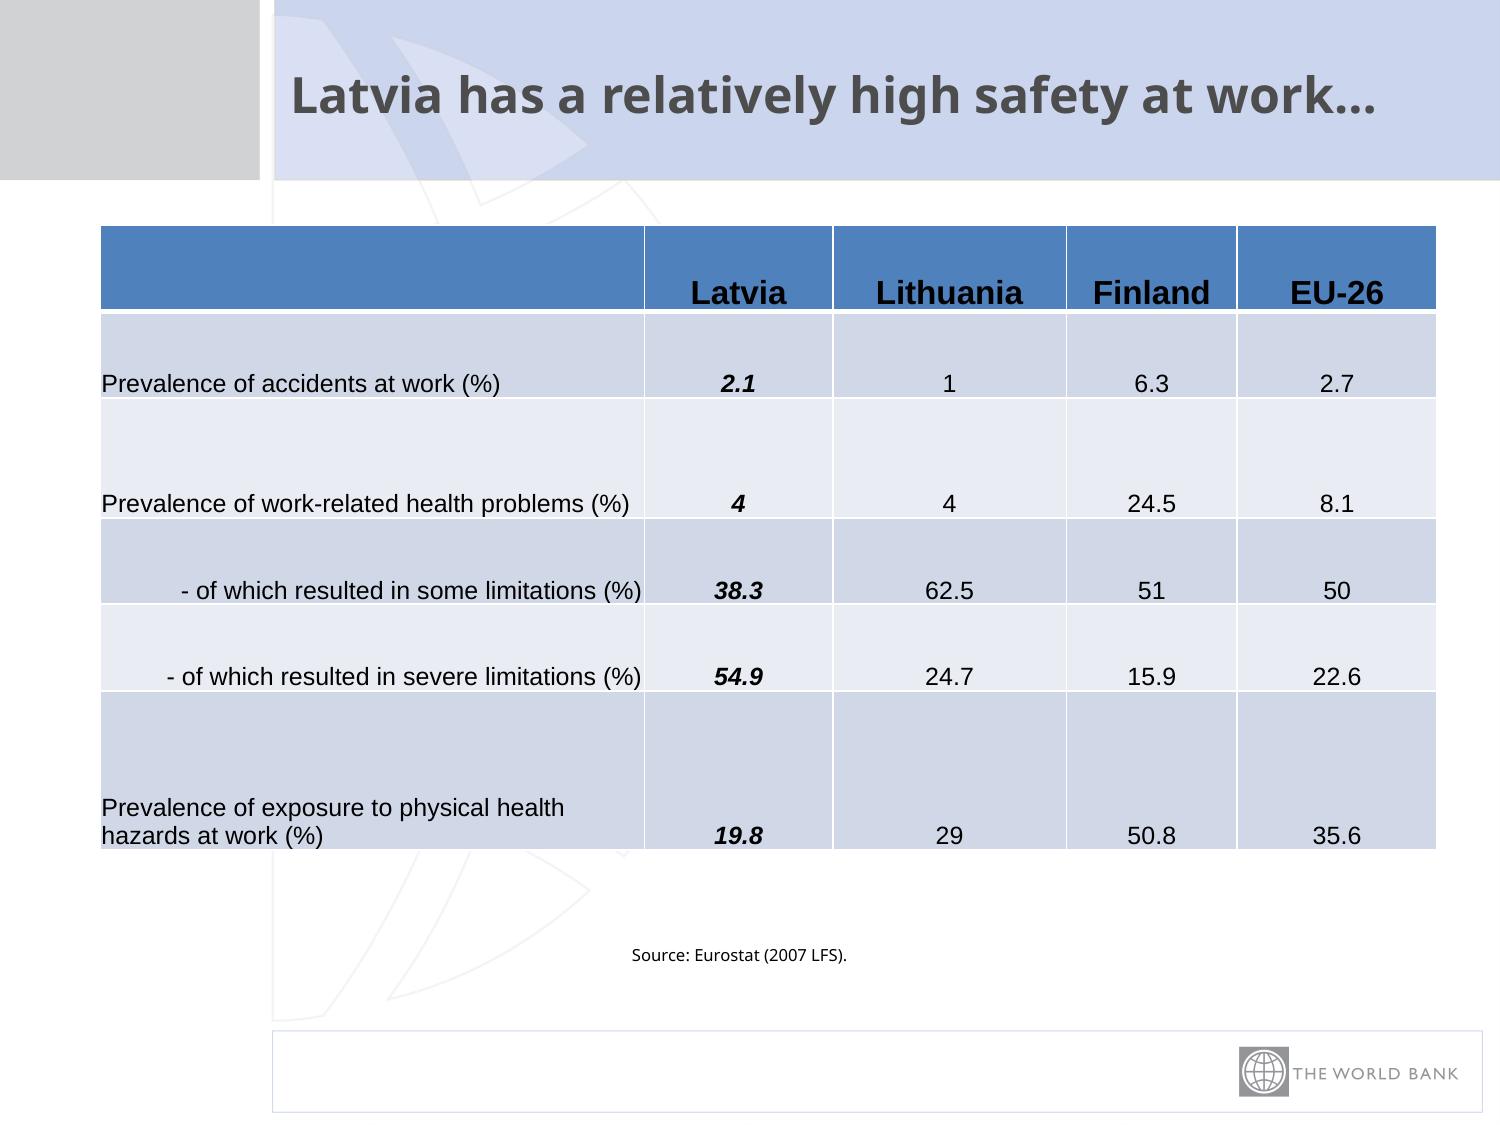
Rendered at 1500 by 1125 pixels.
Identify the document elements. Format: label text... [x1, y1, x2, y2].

table_cell - of which resulted in severe limitations (%) [101, 605, 644, 690]
picture [0, 0, 1500, 1125]
table_cell 22.6 [1238, 605, 1436, 690]
table_cell 4 [645, 399, 832, 517]
table_header Lithuania [834, 226, 1066, 309]
text_box Source: Eurostat (2007 LFS). [617, 937, 863, 973]
table_cell Prevalence of exposure to physical health hazards at work (%) [101, 692, 644, 849]
table_cell 62.5 [834, 519, 1066, 603]
title Latvia has a relatively high safety at work… [274, 0, 1500, 188]
table_cell 35.6 [1238, 692, 1436, 849]
table_header Finland [1067, 226, 1236, 309]
table_cell Prevalence of work-related health problems (%) [101, 399, 644, 517]
table_cell 8.1 [1238, 399, 1436, 517]
table_cell 50 [1238, 519, 1436, 603]
table_header Latvia [645, 226, 832, 309]
table_cell 50.8 [1067, 692, 1236, 849]
table_cell 15.9 [1067, 605, 1236, 690]
table_cell - of which resulted in some limitations (%) [101, 519, 644, 603]
table_cell 29 [834, 692, 1066, 849]
table_cell 6.3 [1067, 314, 1236, 397]
table_cell 19.8 [645, 692, 832, 849]
table_cell 1 [834, 314, 1066, 397]
table_cell 38.3 [645, 519, 832, 603]
table_cell 2.1 [645, 314, 832, 397]
table_cell 24.5 [1067, 399, 1236, 517]
table_header [101, 226, 644, 309]
table_header EU-26 [1238, 226, 1436, 309]
table_cell 51 [1067, 519, 1236, 603]
table_cell Prevalence of accidents at work (%) [101, 314, 644, 397]
table_cell 2.7 [1238, 314, 1436, 397]
table_cell 24.7 [834, 605, 1066, 690]
table_cell 54.9 [645, 605, 832, 690]
table_cell 4 [834, 399, 1066, 517]
